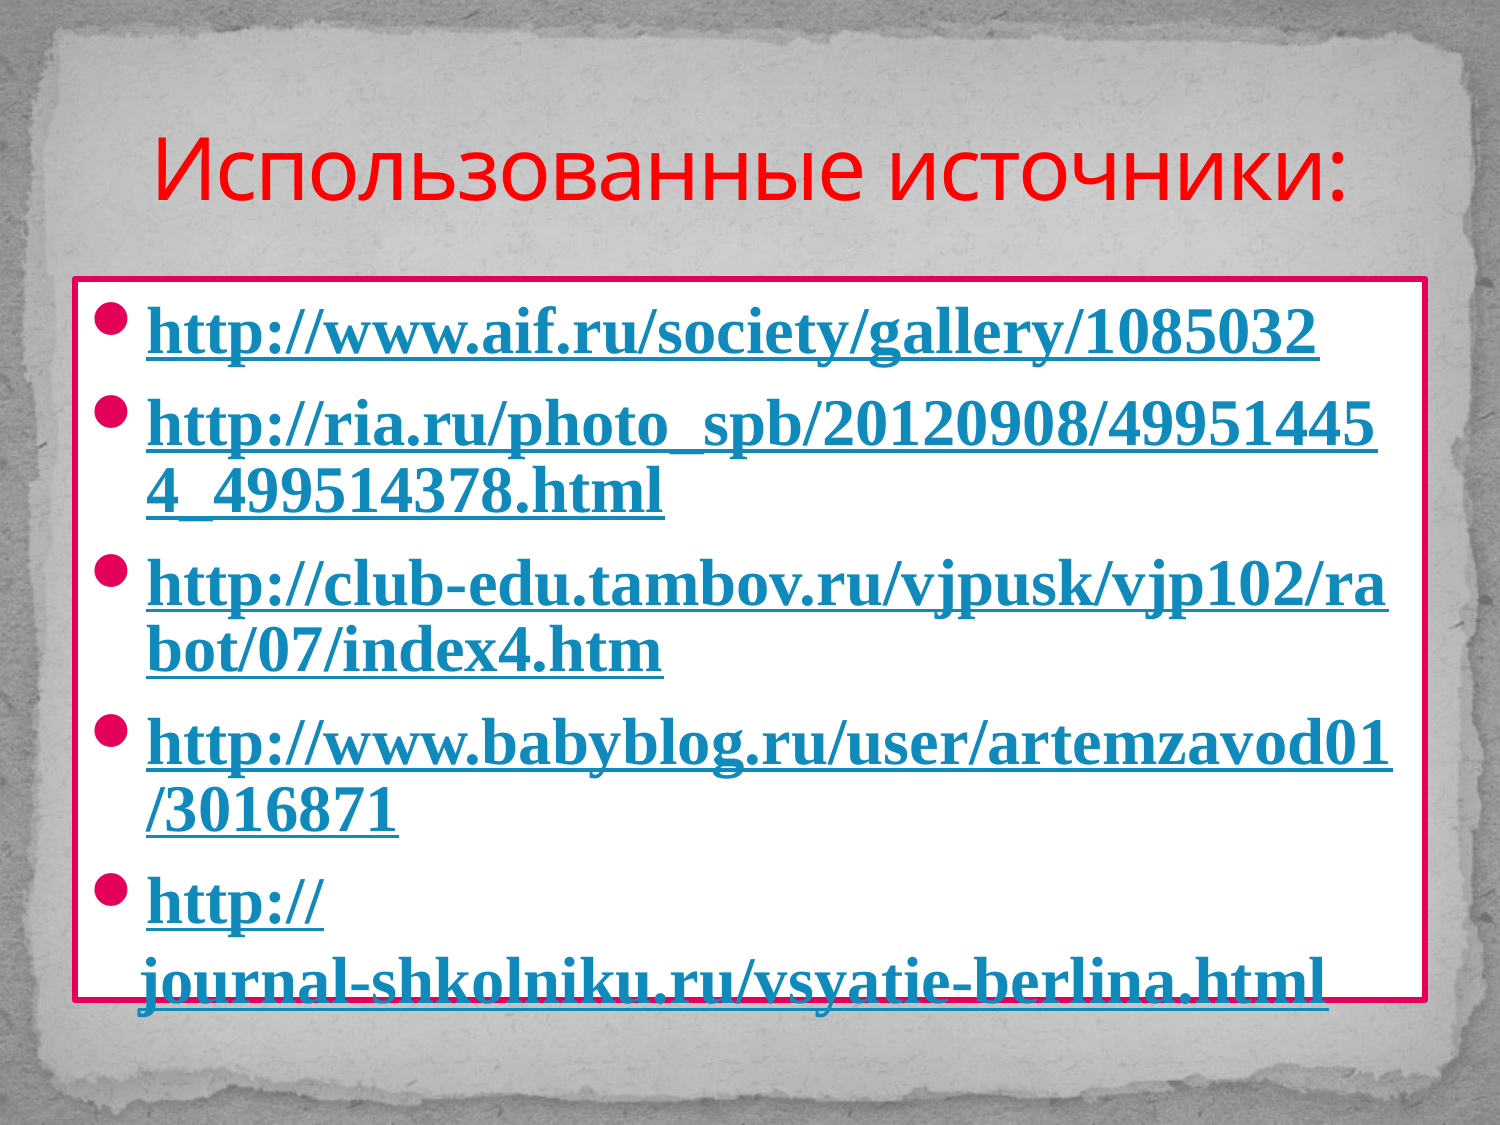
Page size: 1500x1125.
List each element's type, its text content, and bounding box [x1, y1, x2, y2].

list http://www.aif.ru/society/gallery/1085032 http://ria.ru/photo_spb/20120908/499514454_499514378.html http://club-edu.tambov.ru/vjpusk/vjp102/rabot/07/index4.htm http://www.babyblog.ru/user/artemzavod01/3016871 http://journal-shkolniku.ru/vsyatie-berlina.html [72, 276, 1428, 1003]
title Использованные источники: [74, 24, 1425, 225]
